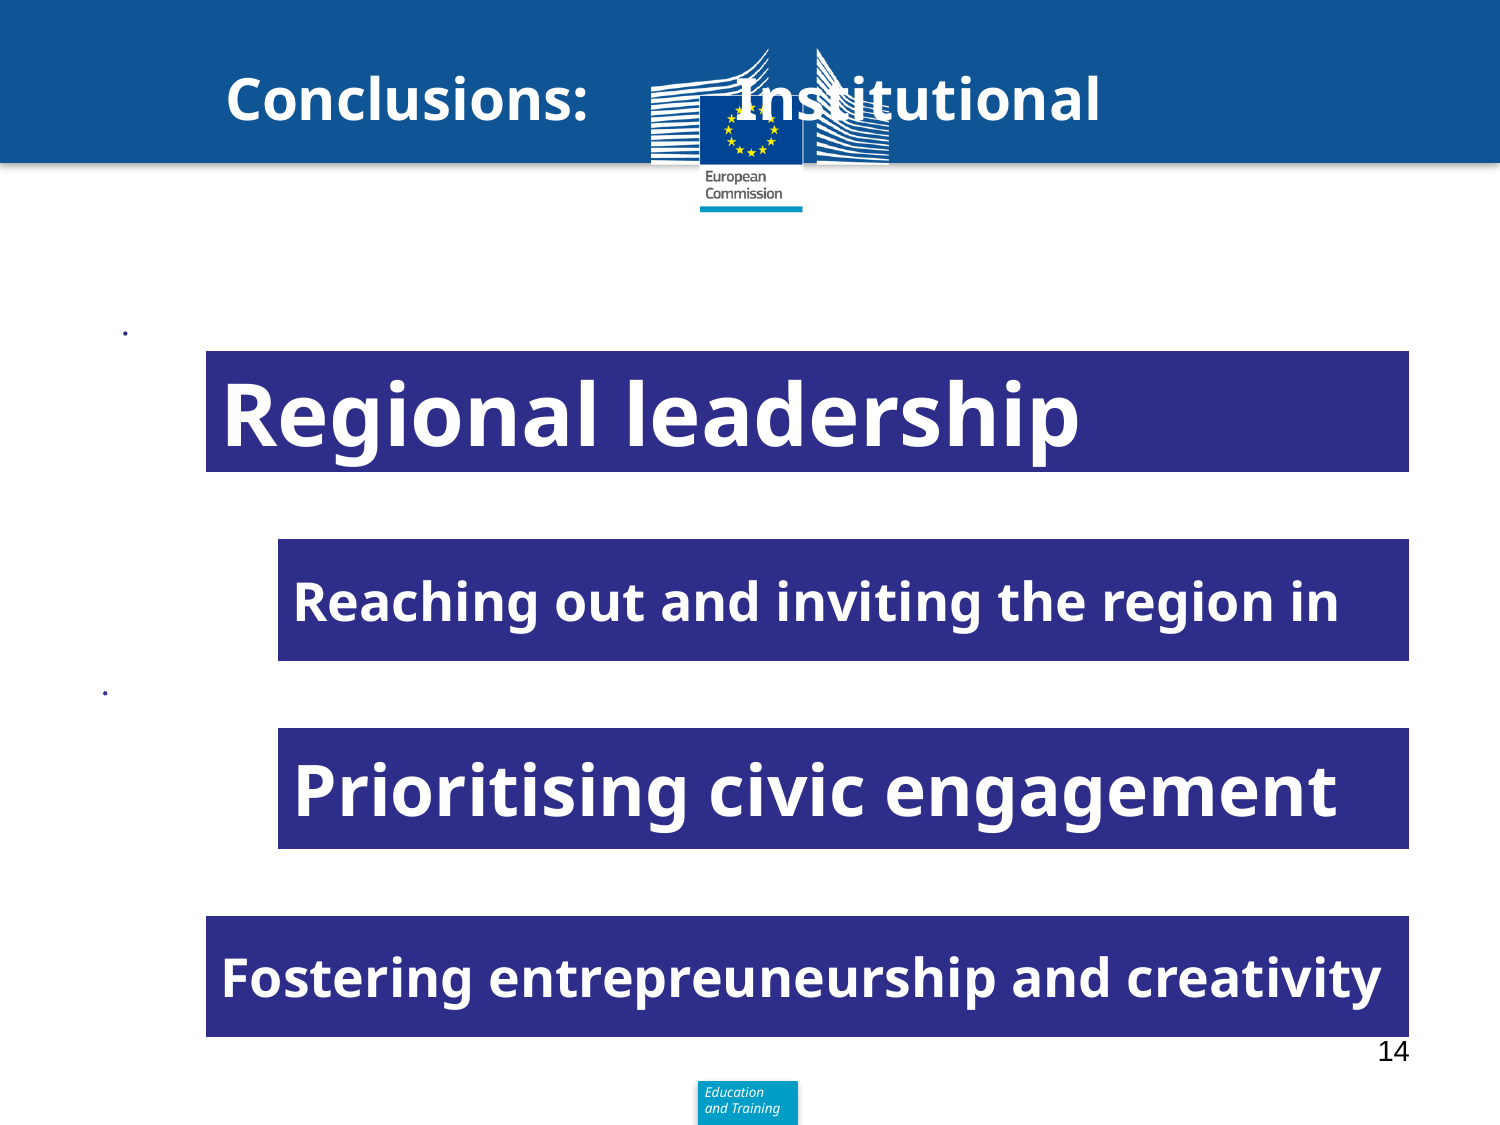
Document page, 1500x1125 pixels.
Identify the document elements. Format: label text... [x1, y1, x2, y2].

picture [651, 48, 889, 54]
text_box Conclusions: Institutional [29, 54, 1500, 126]
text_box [100, 231, 1412, 1047]
slide_number 14 [1074, 1024, 1426, 1103]
picture [651, 126, 889, 213]
